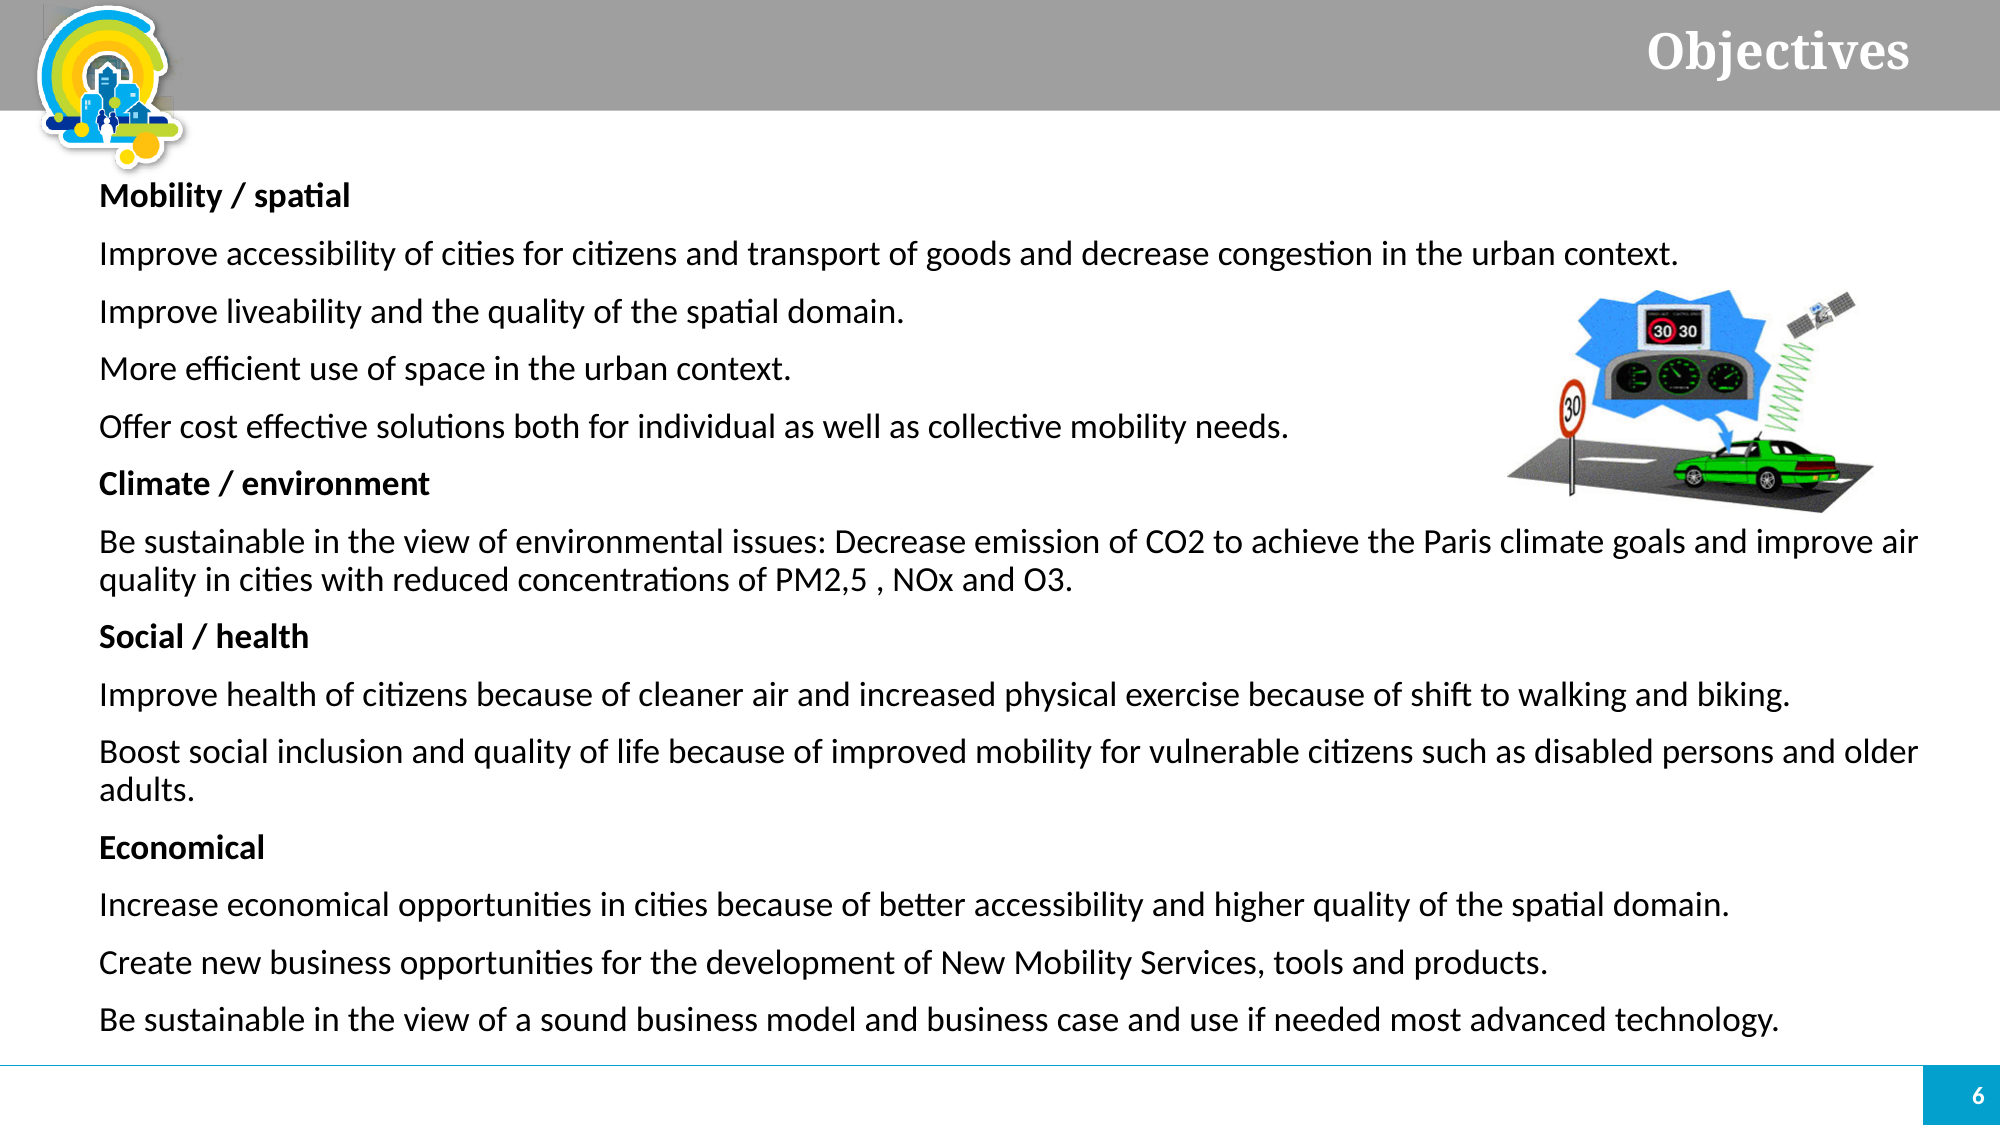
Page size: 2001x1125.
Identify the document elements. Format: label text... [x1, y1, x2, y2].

slide_number 6 [1923, 1065, 2000, 1125]
picture [1507, 290, 1874, 514]
picture [0, 109, 220, 198]
title Objectives [0, 0, 2000, 109]
list Mobility / spatial Improve accessibility of cities for citizens and transport of goods and decrease congestion in the urban context. Improve liveability and the quality of the spatial domain. More efficient use of space in the urban context. Offer cost effective solutions both for individual as well as collective mobility needs. Climate / environment Be sustainable in the view of environmental issues: Decrease emission of CO2 to achieve the Paris climate goals and improve air quality in cities with reduced concentrations of PM2,5 , NOx and O3. Social / health Improve health of citizens because of cleaner air and increased physical exercise because of shift to walking and biking. Boost social inclusion and quality of life because of improved mobility for vulnerable citizens such as disabled persons and older adults. Economical Increase economical opportunities in cities because of better accessibility and higher quality of the spatial domain. Create new business opportunities for the development of New Mobility Services, tools and products. Be sustainable in the view of a sound business model and business case and use if needed most advanced technology. [84, 170, 1936, 1053]
